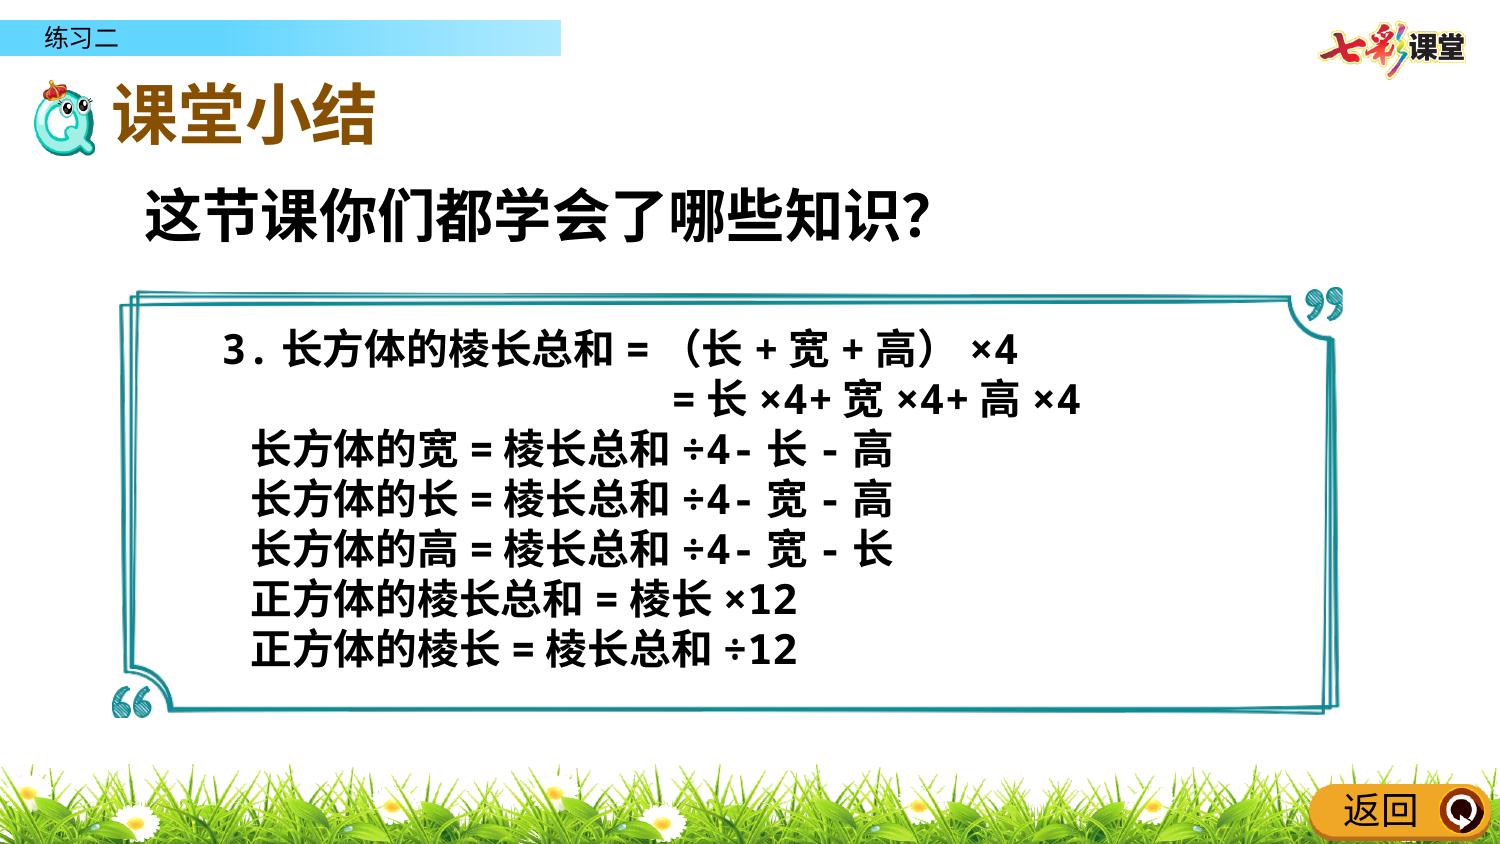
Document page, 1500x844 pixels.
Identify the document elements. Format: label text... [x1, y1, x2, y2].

text_box 课堂小结 [100, 67, 404, 159]
picture [34, 80, 96, 156]
picture [0, 764, 1500, 844]
text_box 这节课你们都学会了哪些知识？ [133, 173, 972, 255]
picture [1316, 20, 1468, 80]
picture [111, 287, 1343, 718]
